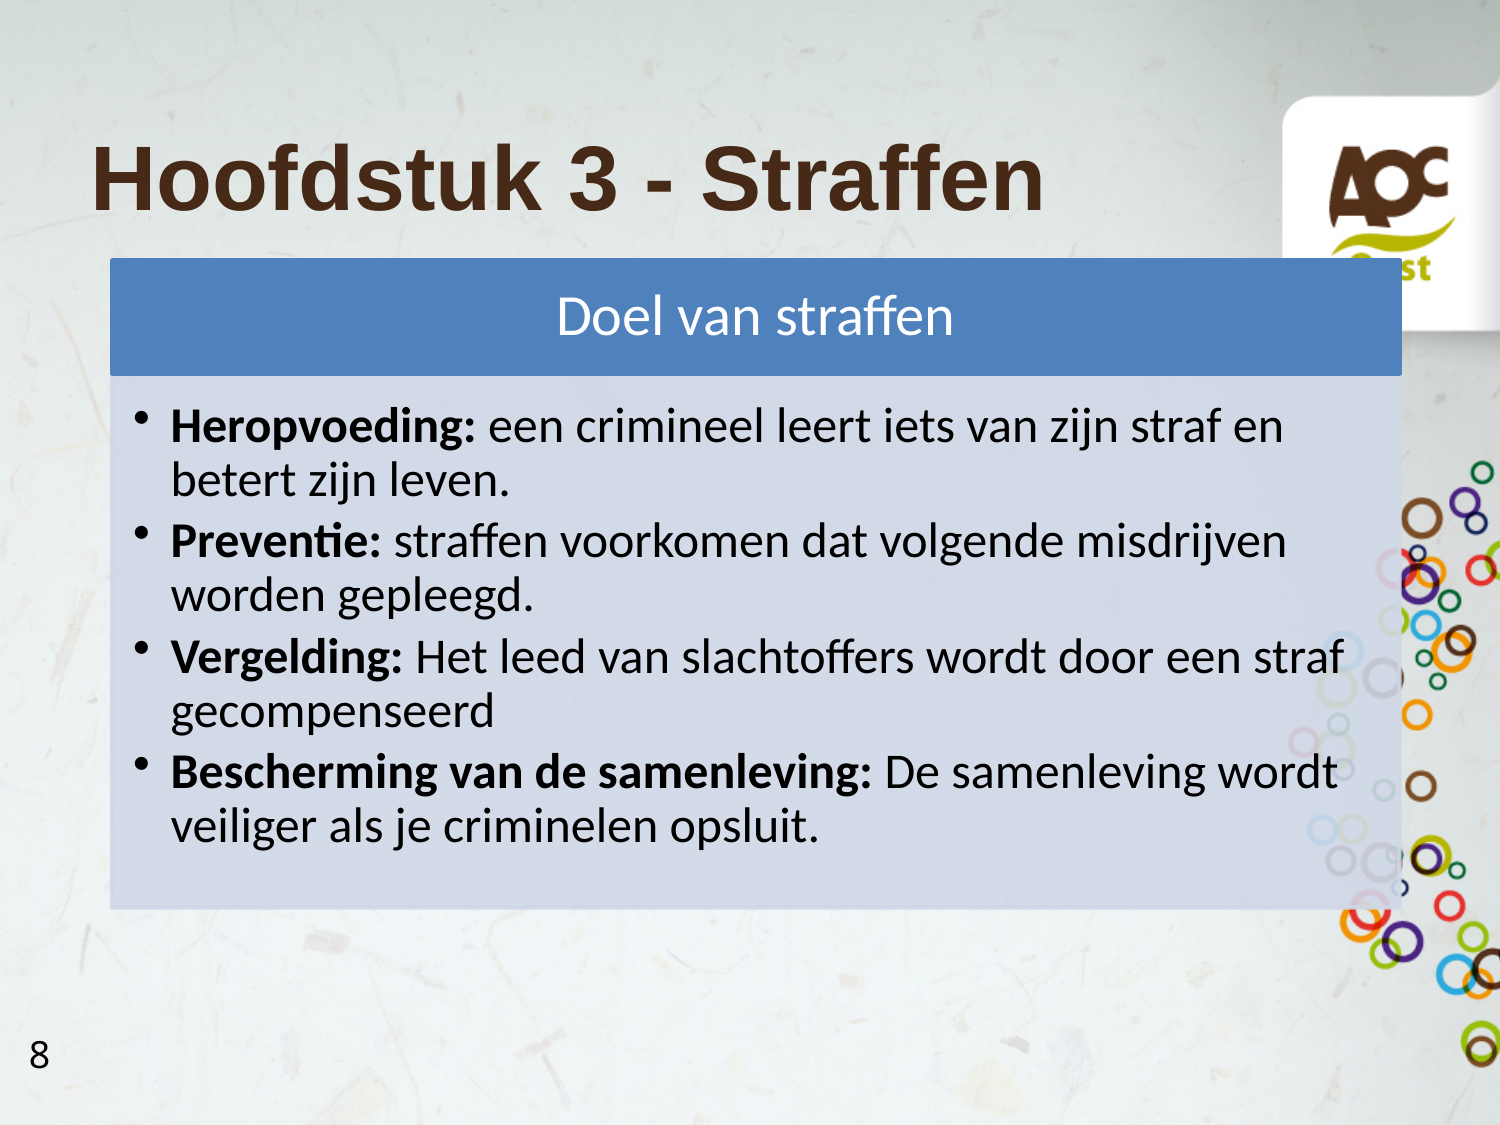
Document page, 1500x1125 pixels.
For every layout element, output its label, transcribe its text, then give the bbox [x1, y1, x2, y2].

picture [0, 0, 1500, 1125]
title Hoofdstuk 3 - Straffen [75, 79, 1247, 268]
list [83, 314, 1434, 1010]
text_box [111, 255, 1400, 918]
slide_number 8 [13, 1023, 111, 1105]
